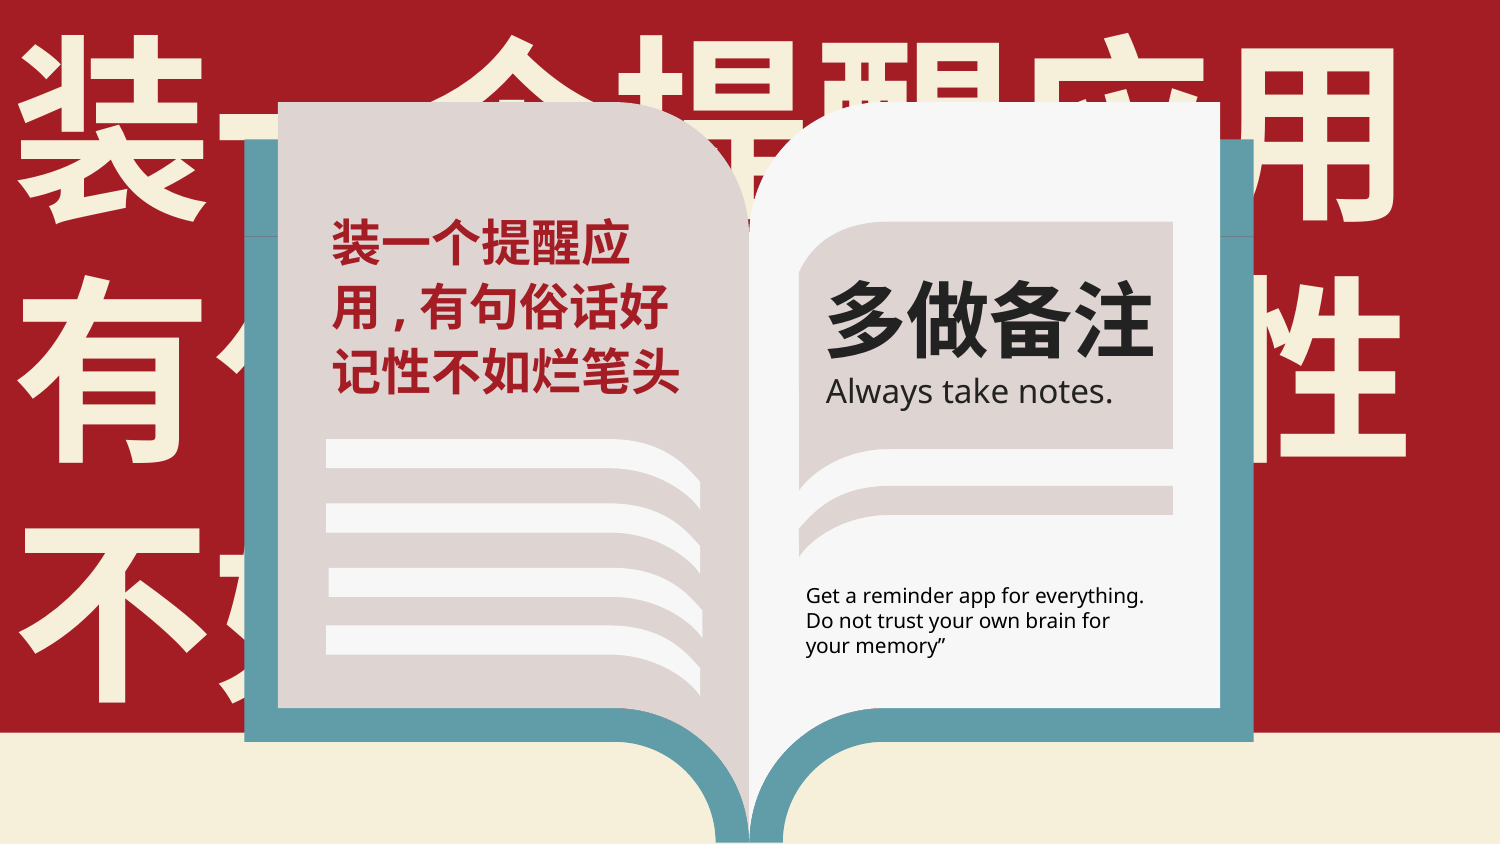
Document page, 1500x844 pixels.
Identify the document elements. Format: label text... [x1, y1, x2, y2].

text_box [243, 101, 1255, 844]
text_box 装一个提醒应用 有句俗话好记性不如烂笔头装 [0, 0, 1500, 733]
